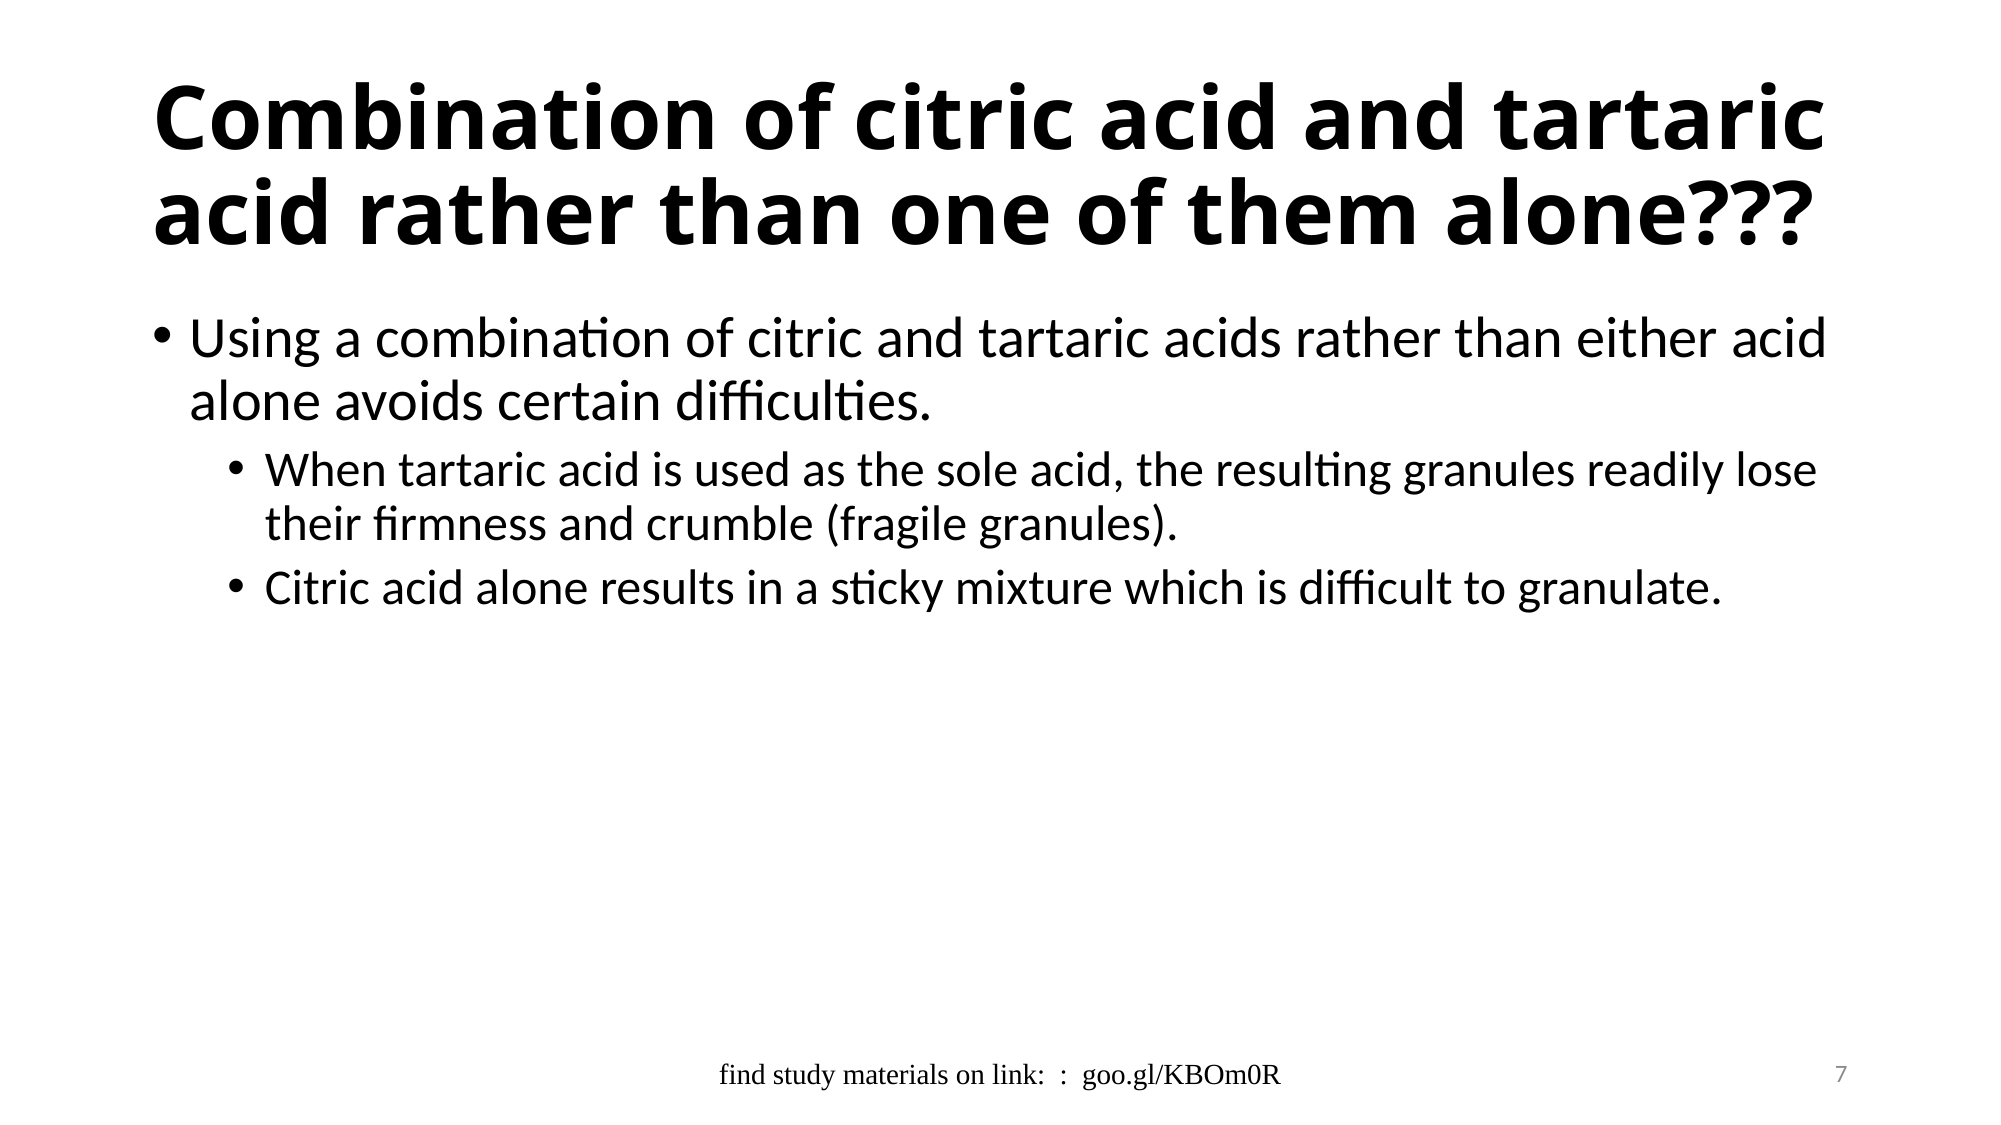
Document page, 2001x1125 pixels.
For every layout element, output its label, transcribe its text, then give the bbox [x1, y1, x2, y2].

title Combination of citric acid and tartaric acid rather than one of them alone??? [137, 59, 1863, 278]
slide_number 7 [1412, 1042, 1863, 1103]
list Using a combination of citric and tartaric acids rather than either acid alone avoids certain difficulties. When tartaric acid is used as the sole acid, the resulting granules readily lose their firmness and crumble (fragile granules). Citric acid alone results in a sticky mixture which is difficult to granulate. [137, 299, 1863, 1014]
footer find study materials on link: : goo.gl/KBOm0R [662, 1042, 1338, 1103]
